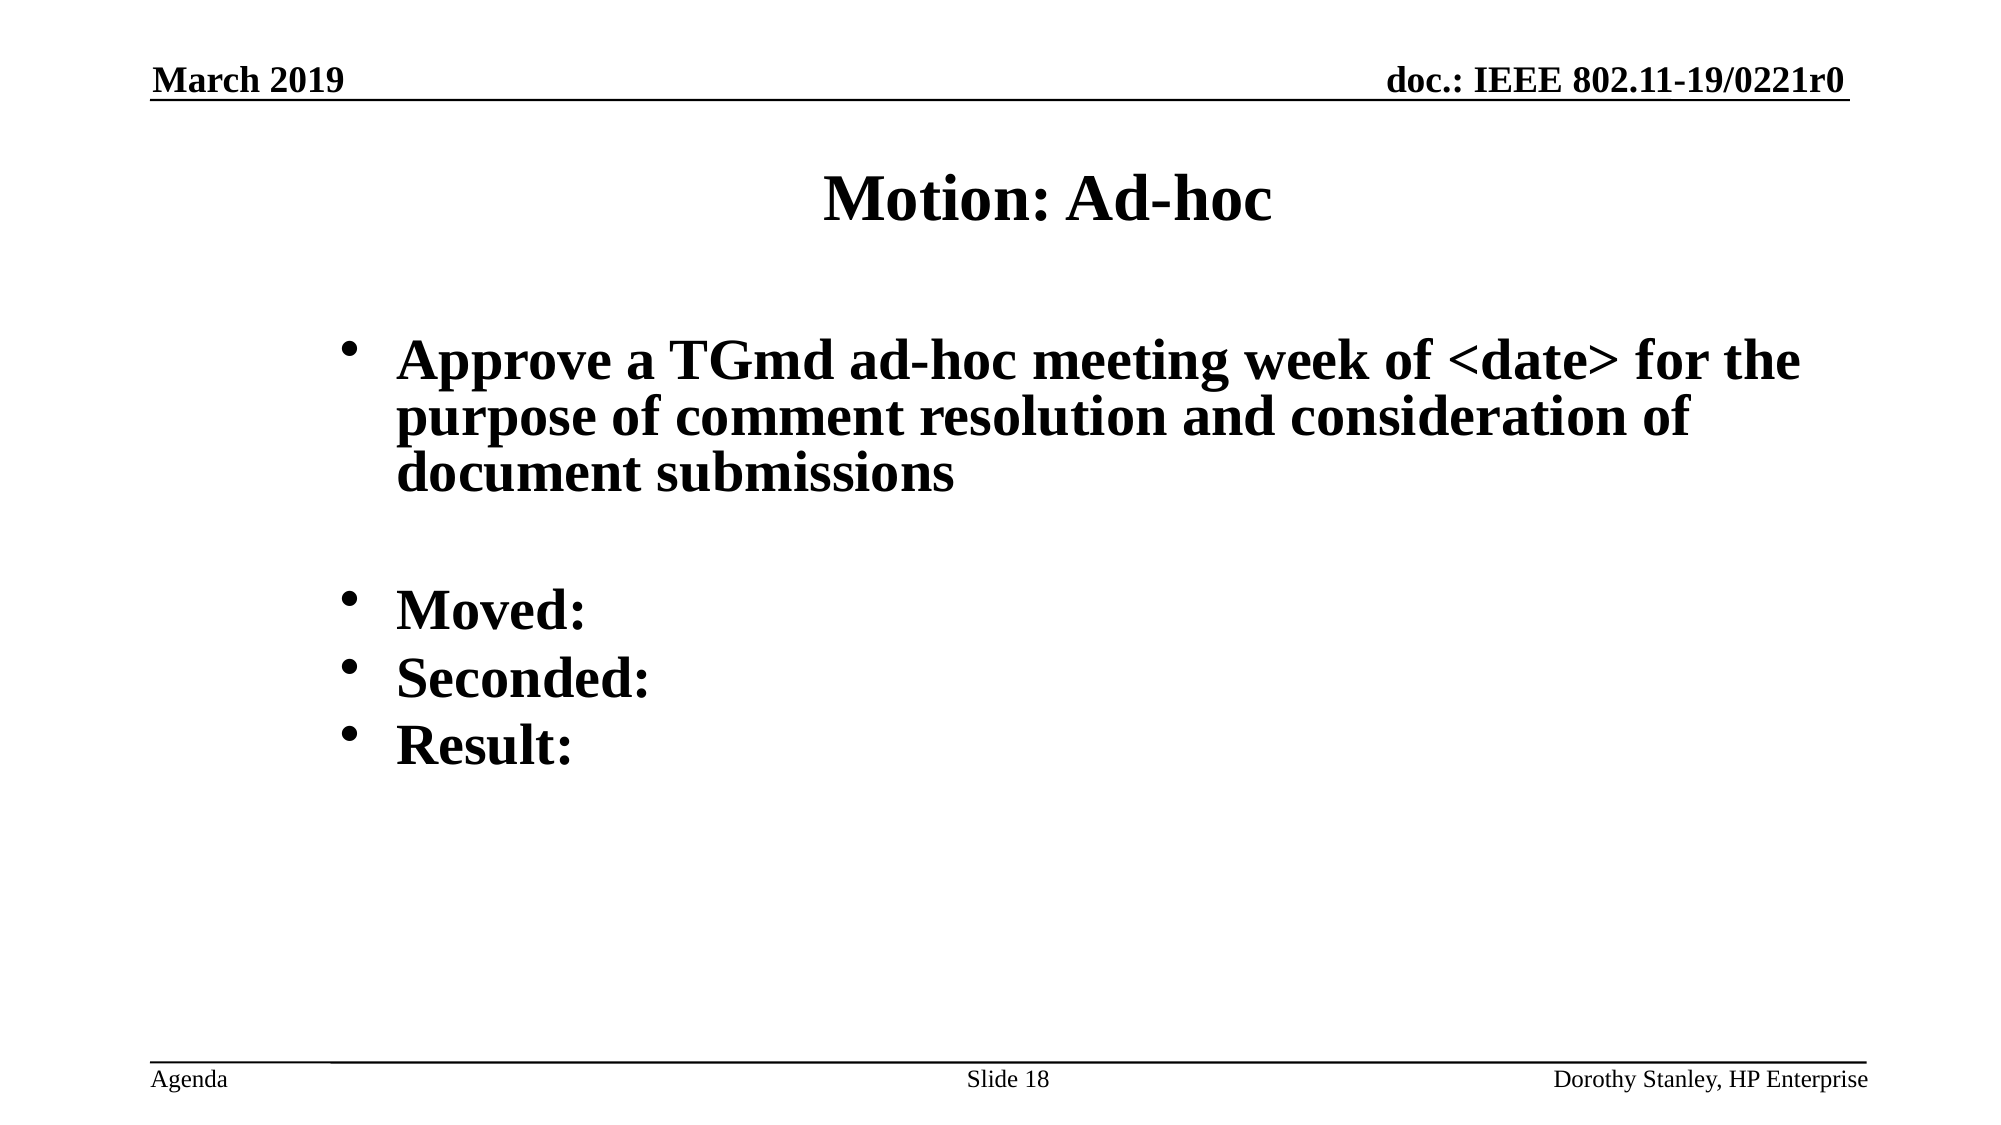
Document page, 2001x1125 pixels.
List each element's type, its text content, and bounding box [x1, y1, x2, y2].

list Approve a TGmd ad-hoc meeting week of <date> for the purpose of comment resolution and consideration of document submissions Moved: Seconded: Result: [324, 327, 1880, 1078]
slide_number Slide 18 [966, 1078, 1051, 1093]
title Motion: Ad-hoc [300, 106, 1797, 281]
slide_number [152, 54, 567, 100]
footer Dorothy Stanley, HP Enterprise [1549, 1078, 1869, 1093]
